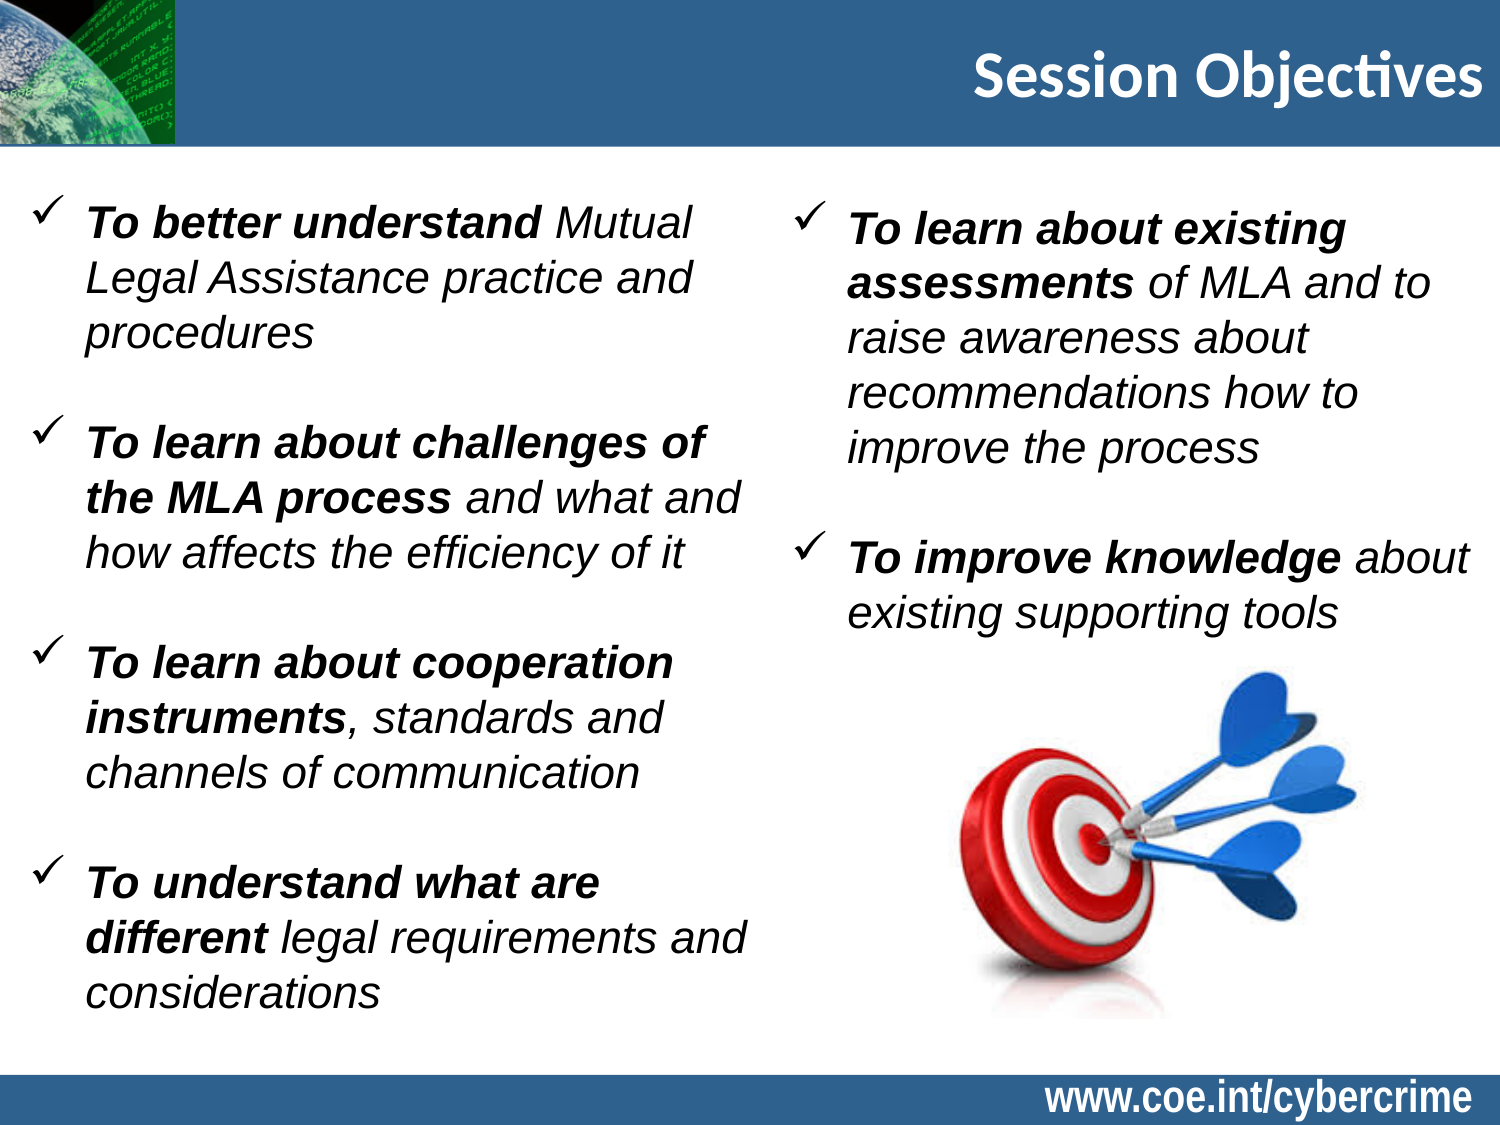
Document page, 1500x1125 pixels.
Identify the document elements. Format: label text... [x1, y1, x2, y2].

text_box www.coe.int/cybercrime [1030, 1059, 1500, 1125]
text_box To better understand Mutual Legal Assistance practice and procedures To learn about challenges of the MLA process and what and how affects the efficiency of it To learn about cooperation instruments, standards and channels of communication To understand what are different legal requirements and considerations [14, 185, 765, 1025]
text_box [0, 1073, 1030, 1125]
picture [0, 0, 175, 144]
text_box Session Objectives [177, 0, 1500, 149]
text_box To learn about existing assessments of MLA and to raise awareness about recommendations how to improve the process To improve knowledge about existing supporting tools [776, 190, 1500, 701]
picture [920, 665, 1382, 1020]
